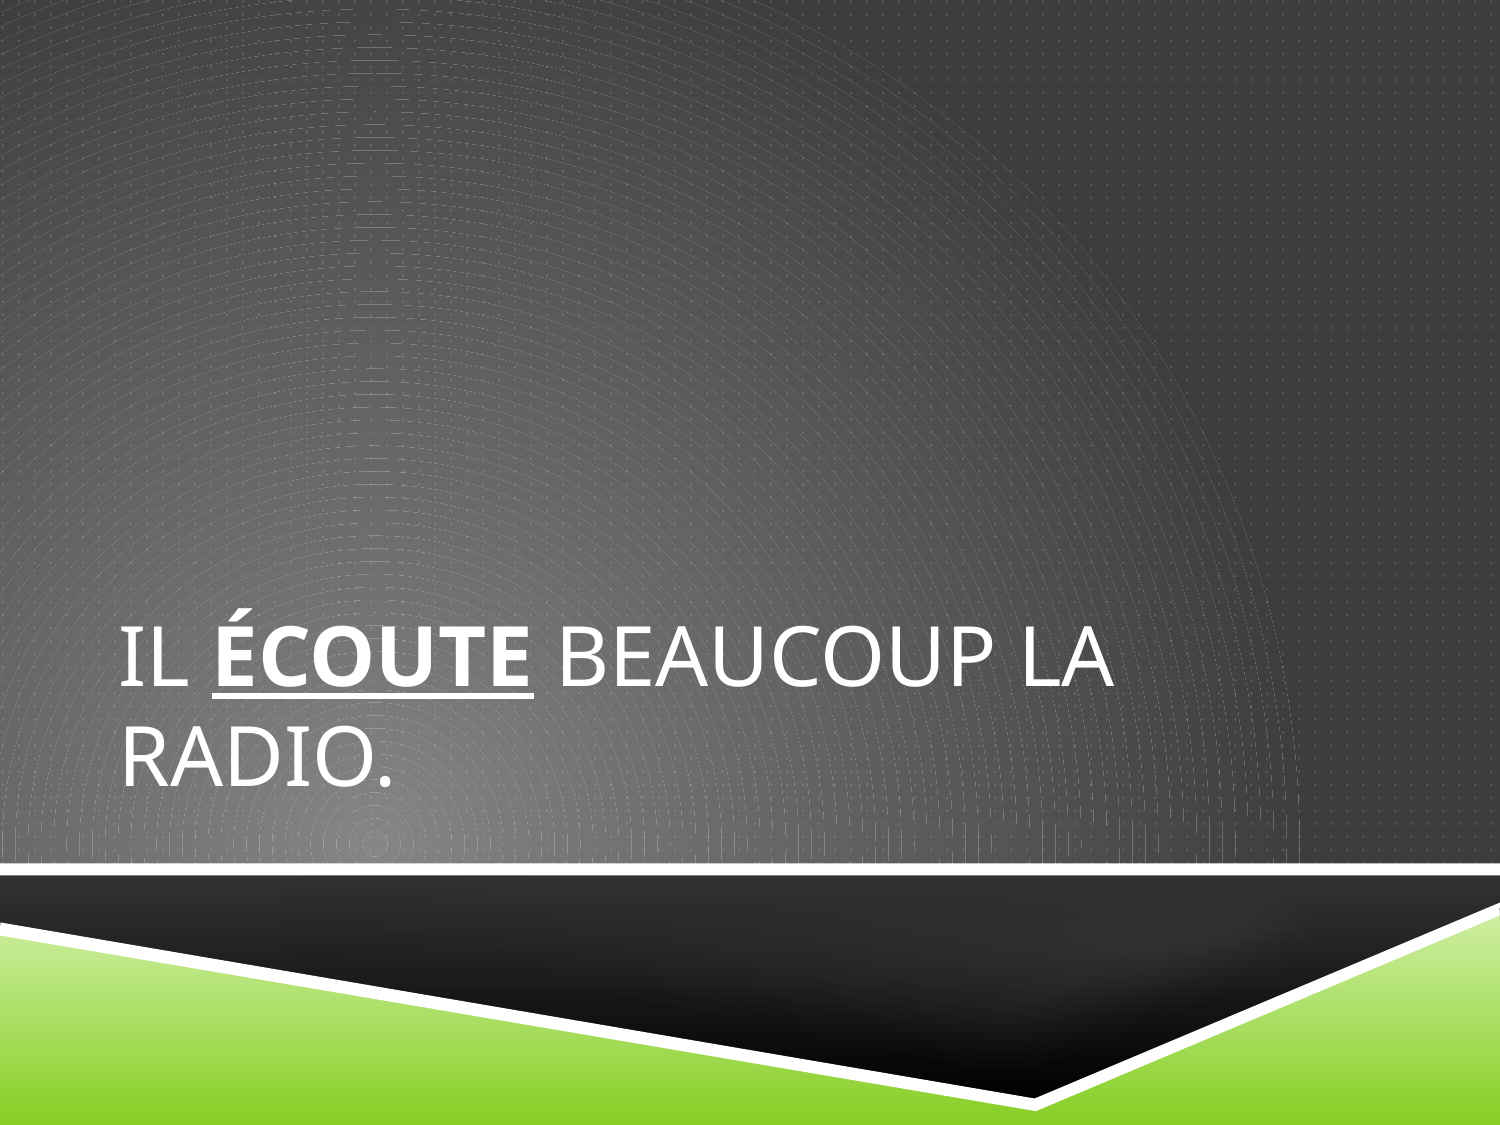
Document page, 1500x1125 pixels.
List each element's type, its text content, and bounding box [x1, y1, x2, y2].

title Il écoute beaucoup la radio. [118, 596, 1394, 820]
